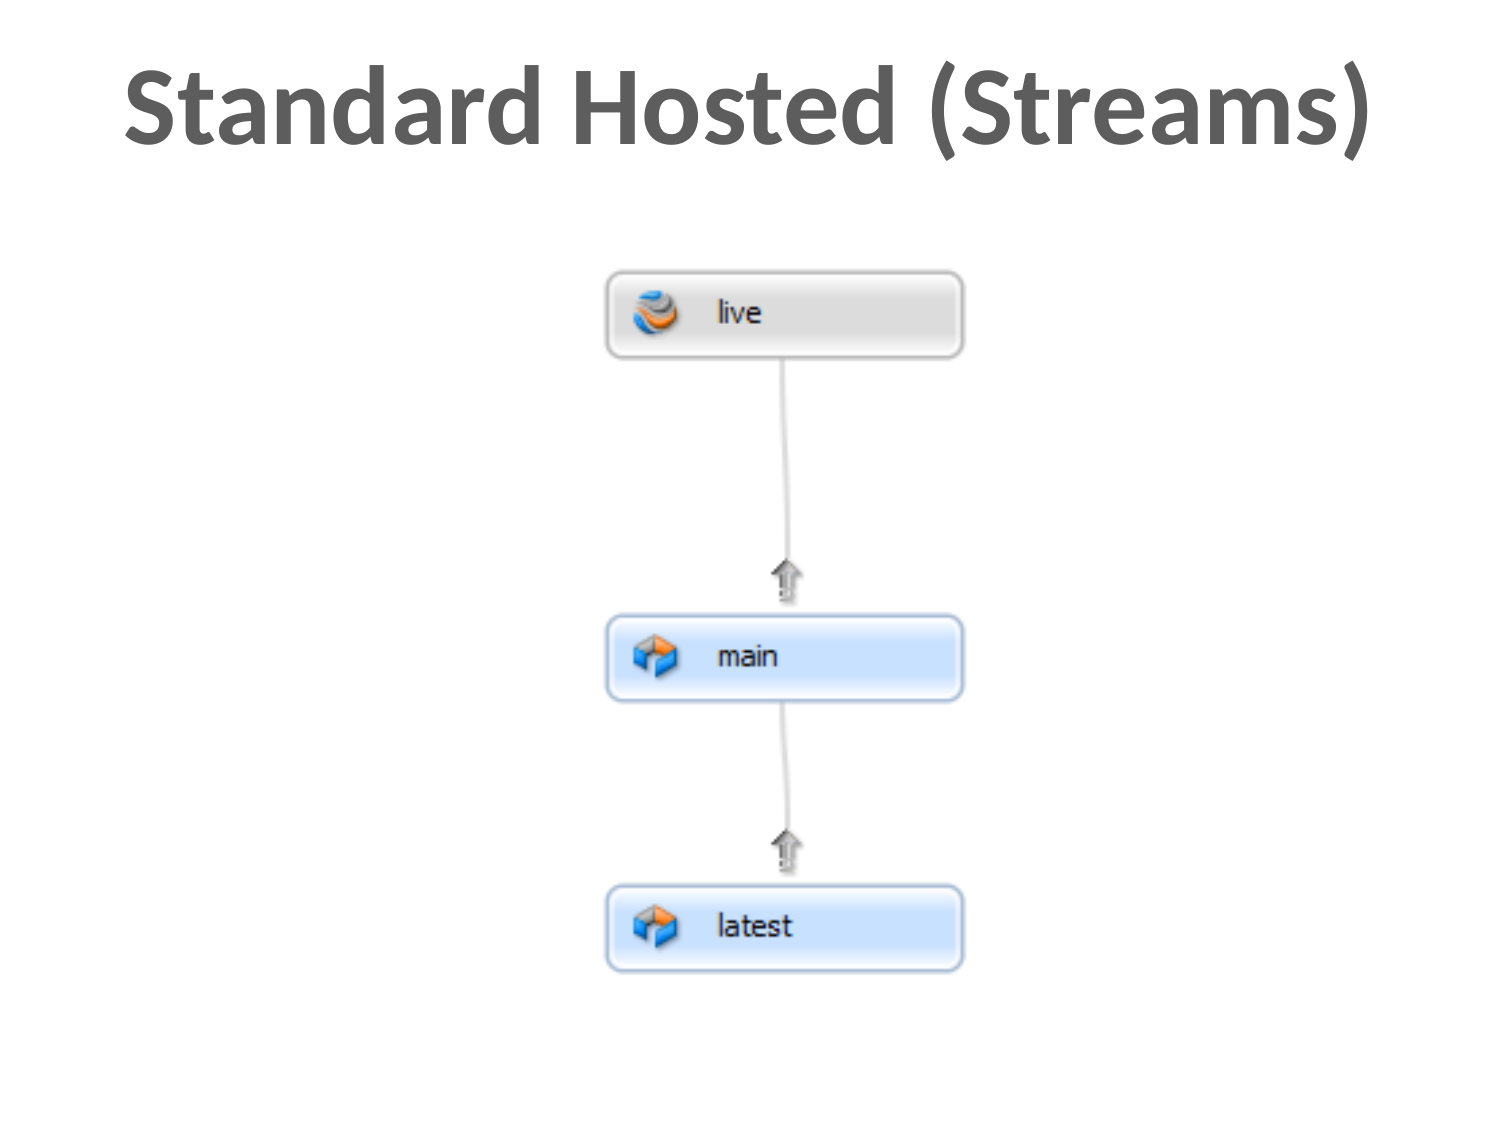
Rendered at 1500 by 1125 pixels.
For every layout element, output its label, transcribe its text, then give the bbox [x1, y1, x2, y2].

picture [537, 224, 1048, 1033]
text_box Standard Hosted (Streams) [0, 24, 1500, 175]
